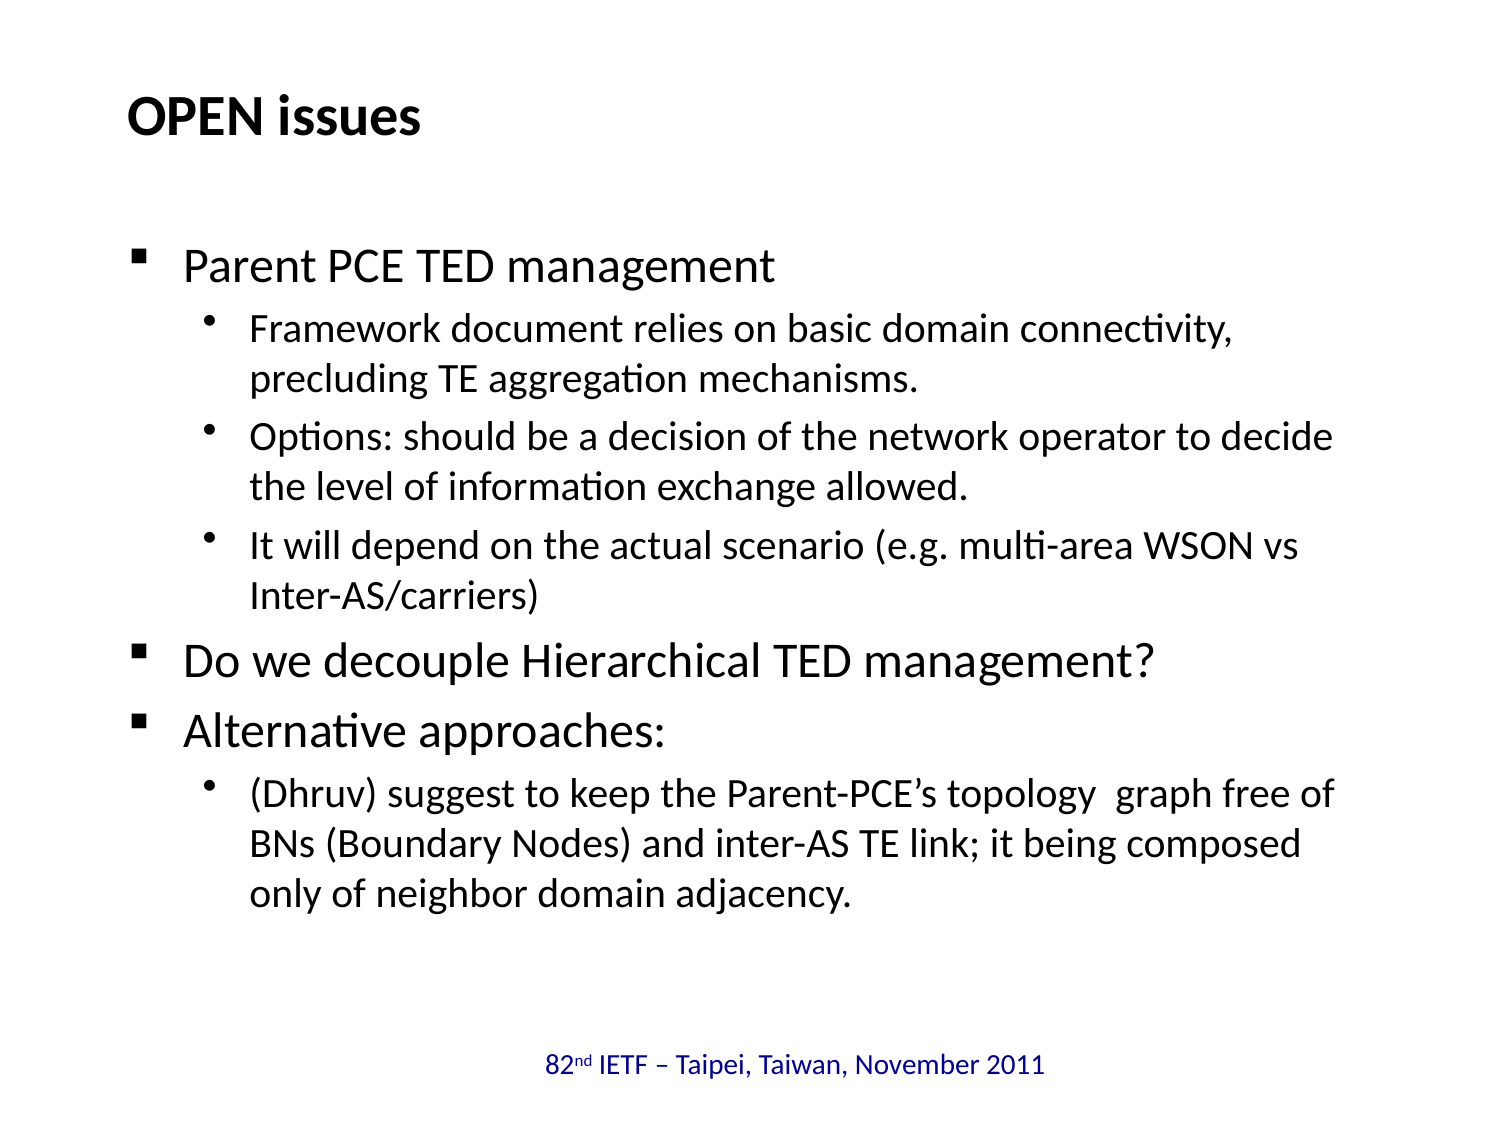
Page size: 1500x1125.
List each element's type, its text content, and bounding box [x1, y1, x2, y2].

list Parent PCE TED management Framework document relies on basic domain connectivity, precluding TE aggregation mechanisms. Options: should be a decision of the network operator to decide the level of information exchange allowed. It will depend on the actual scenario (e.g. multi-area WSON vs Inter-AS/carriers) Do we decouple Hierarchical TED management? Alternative approaches: (Dhruv) suggest to keep the Parent-PCE’s topology graph free of BNs (Boundary Nodes) and inter-AS TE link; it being composed only of neighbor domain adjacency. [112, 224, 1388, 1001]
title OPEN issues [112, 62, 1388, 163]
